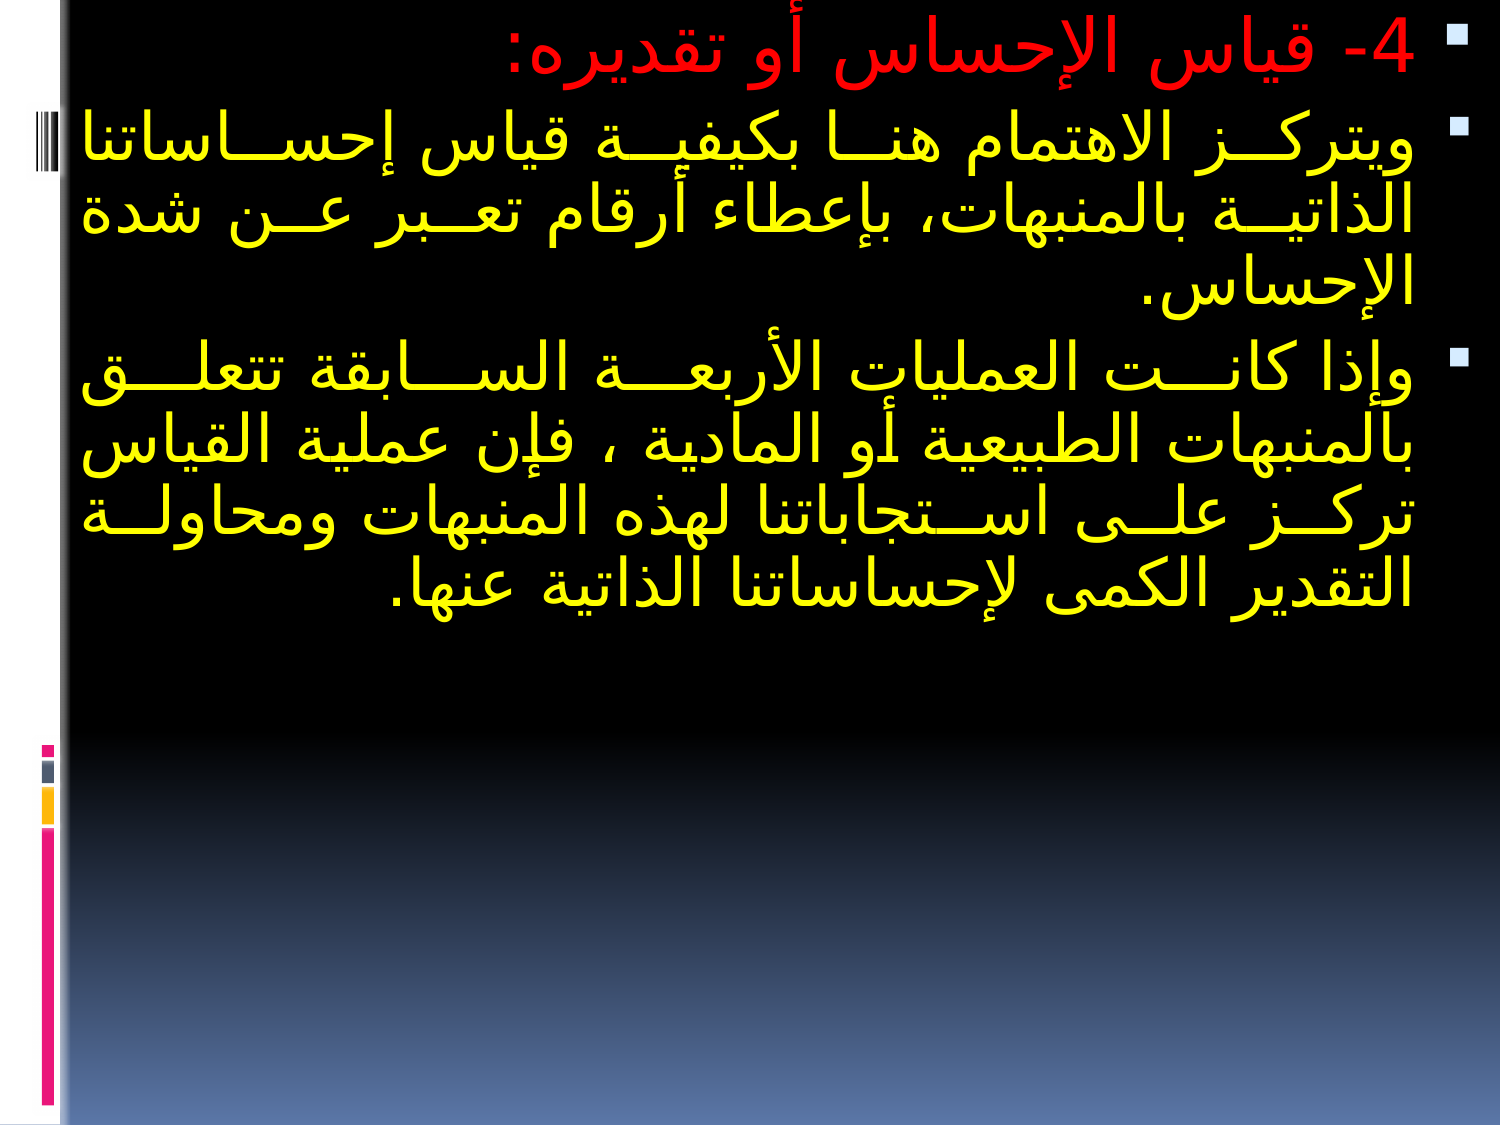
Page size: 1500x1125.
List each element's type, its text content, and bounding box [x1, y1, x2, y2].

list 4- قياس الإحساس أو تقديره: ويتركز الاهتمام هنا بكيفية قياس إحساساتنا الذاتية بالمنبهات، بإعطاء أرقام تعبر عن شدة الإحساس. وإذا كانت العمليات الأربعة السابقة تتعلق بالمنبهات الطبيعية أو المادية ، فإن عملية القياس تركز على استجاباتنا لهذه المنبهات ومحاولة التقدير الكمى لإحساساتنا الذاتية عنها. [64, 0, 1500, 1125]
